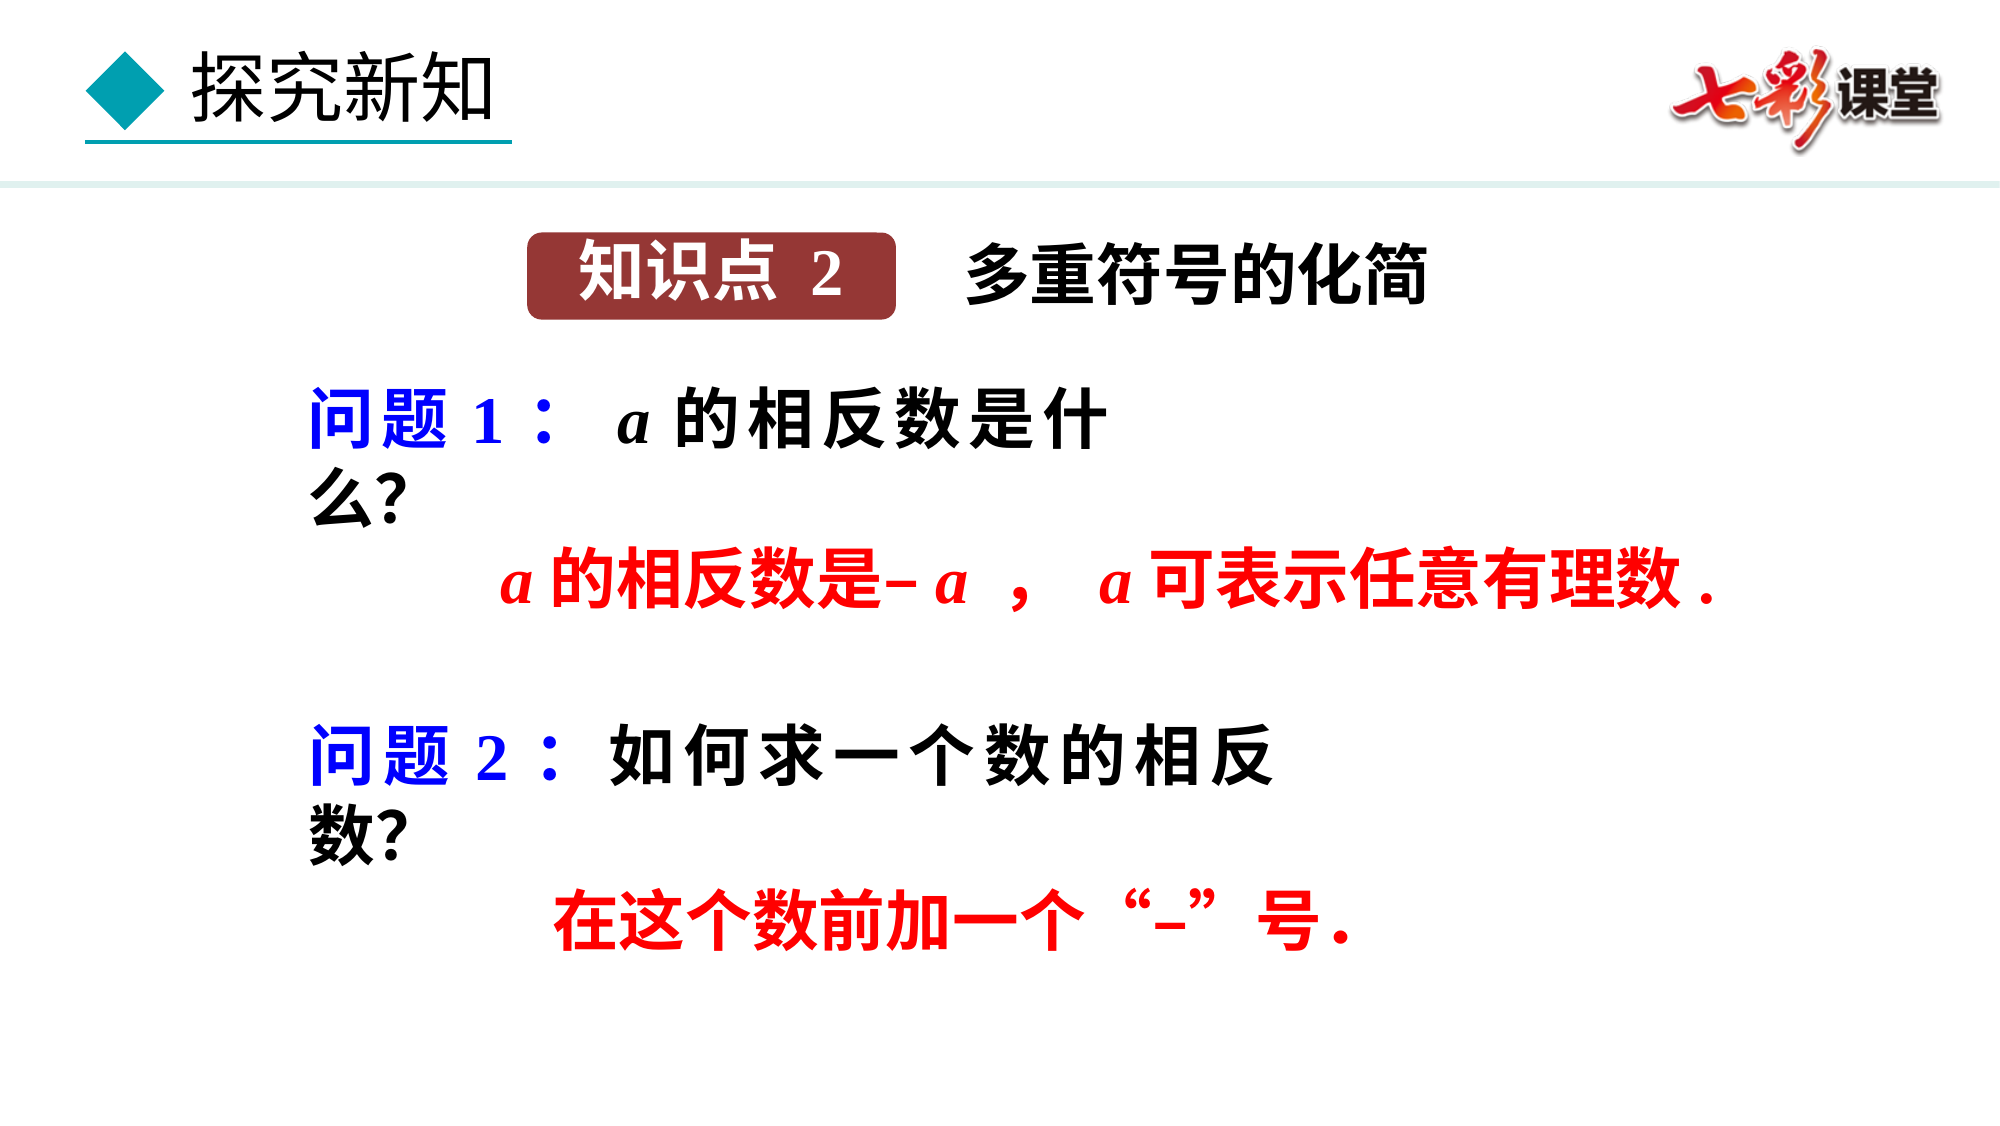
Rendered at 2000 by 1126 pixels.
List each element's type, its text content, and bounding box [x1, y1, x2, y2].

text_box a的相反数是–a ， a可表示任意有理数. [412, 486, 1736, 627]
text_box 问题2：如何求一个数的相反数？ [288, 703, 1297, 804]
text_box 问题1：a的相反数是什么？ [287, 367, 1130, 468]
text_box 在这个数前加一个“–”号． [470, 828, 1468, 969]
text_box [526, 225, 1450, 322]
picture [1666, 42, 1948, 157]
